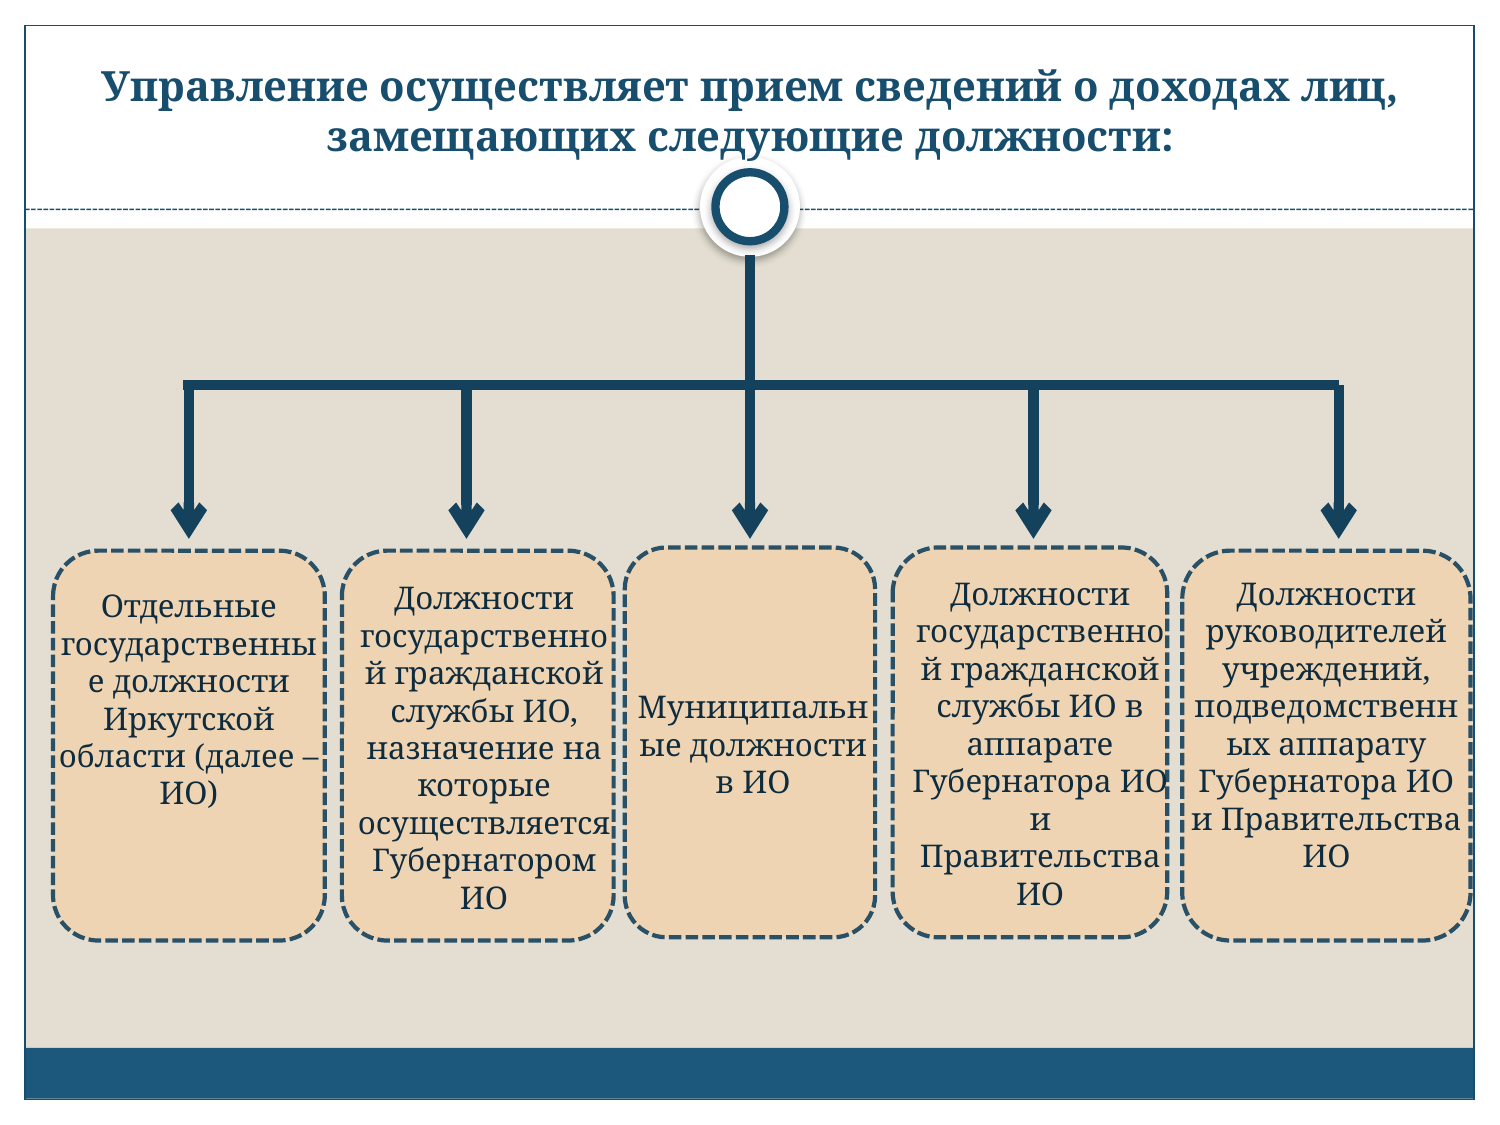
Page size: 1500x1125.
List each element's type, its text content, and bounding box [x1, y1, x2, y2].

text_box [348, 549, 608, 571]
text_box [1187, 882, 1472, 942]
text_box [901, 546, 1160, 566]
text_box [350, 923, 606, 942]
text_box Муниципальные должности в ИО [613, 680, 893, 808]
text_box [1193, 549, 1459, 566]
text_box Должности государственной гражданской службы ИО, назначение на которые осуществляется Губернатором ИО [342, 571, 626, 923]
text_box [626, 808, 877, 939]
text_box [626, 546, 877, 680]
text_box Должности государственной гражданской службы ИО в аппарате Губернатора ИО и Правительства ИО [894, 566, 1187, 919]
text_box [900, 919, 1160, 939]
title Управление осуществляет прием сведений о доходах лиц, замещающих следующие должности: [50, 42, 1450, 168]
text_box [52, 819, 326, 942]
text_box Отдельные государственные должности Иркутской области (далее – ИО) [41, 579, 337, 819]
text_box [55, 549, 323, 579]
text_box Должности руководителей учреждений, подведомственных аппарату Губернатора ИО и Правительства ИО [1169, 566, 1483, 882]
